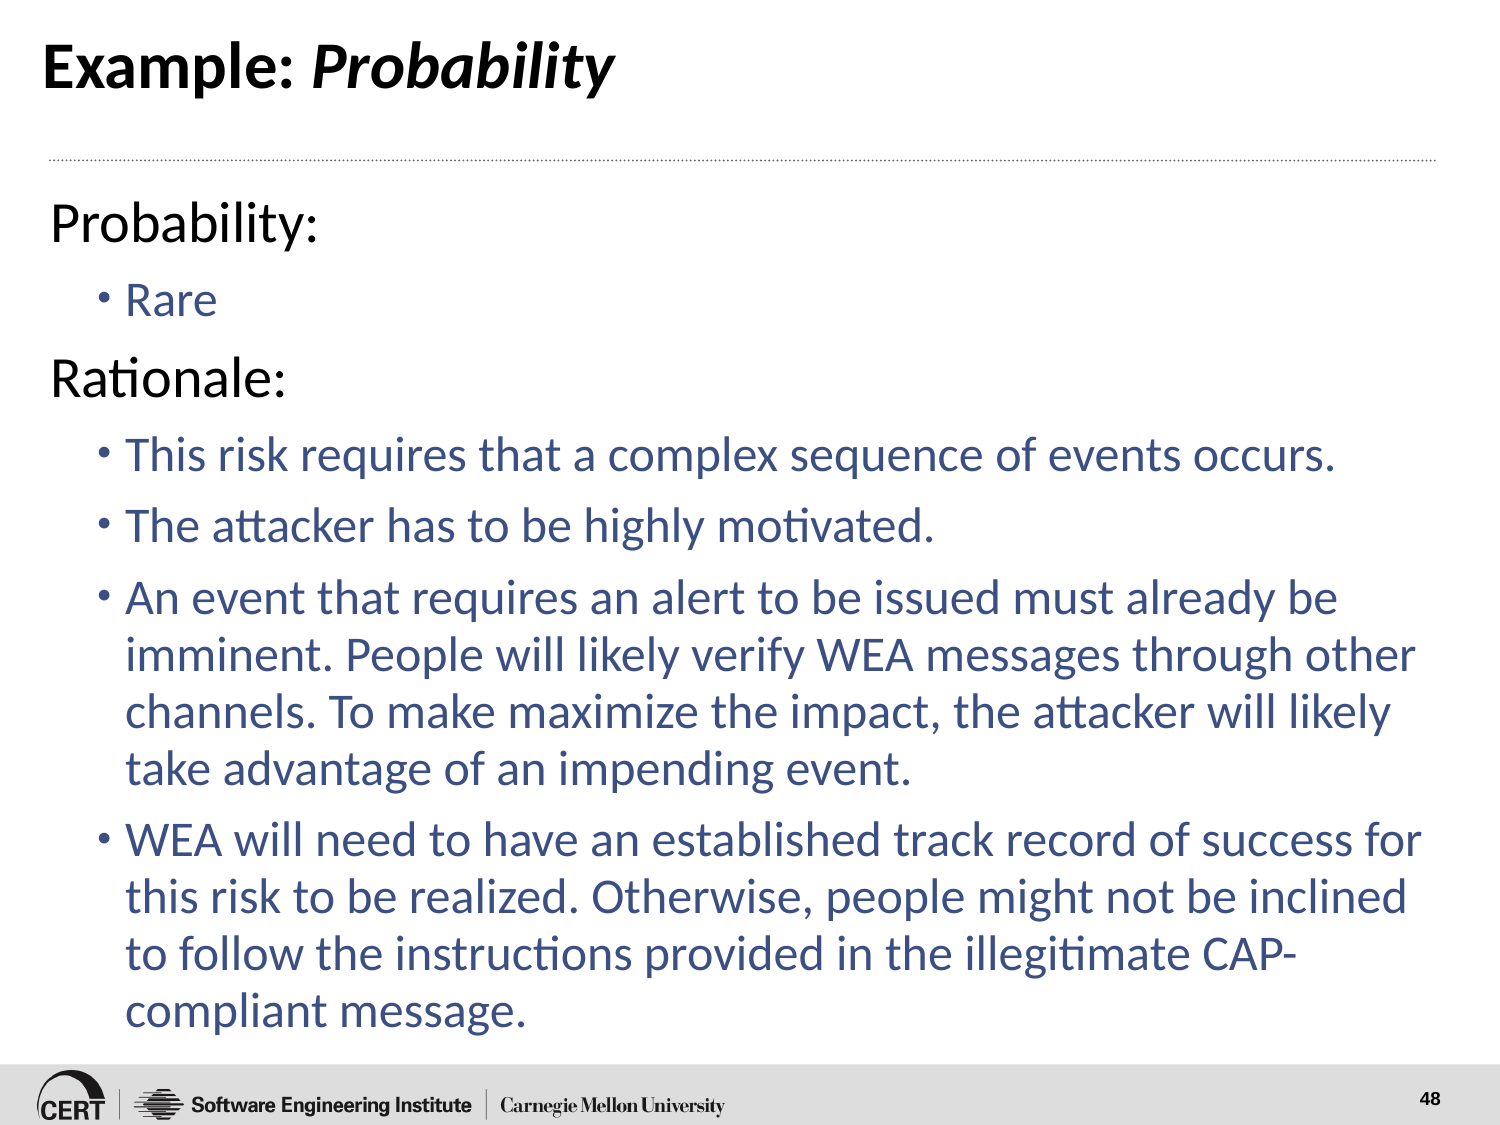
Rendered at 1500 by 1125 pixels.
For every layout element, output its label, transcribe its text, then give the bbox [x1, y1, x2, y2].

title Example: Probability [42, 37, 1434, 155]
picture [37, 1069, 725, 1122]
list Probability: Rare Rationale: This risk requires that a complex sequence of events occurs. The attacker has to be highly motivated. An event that requires an alert to be issued must already be imminent. People will likely verify WEA messages through other channels. To make maximize the impact, the attacker will likely take advantage of an impending event. WEA will need to have an established track record of success for this risk to be realized. Otherwise, people might not be inclined to follow the instructions provided in the illegitimate CAP-compliant message. [49, 187, 1438, 1001]
